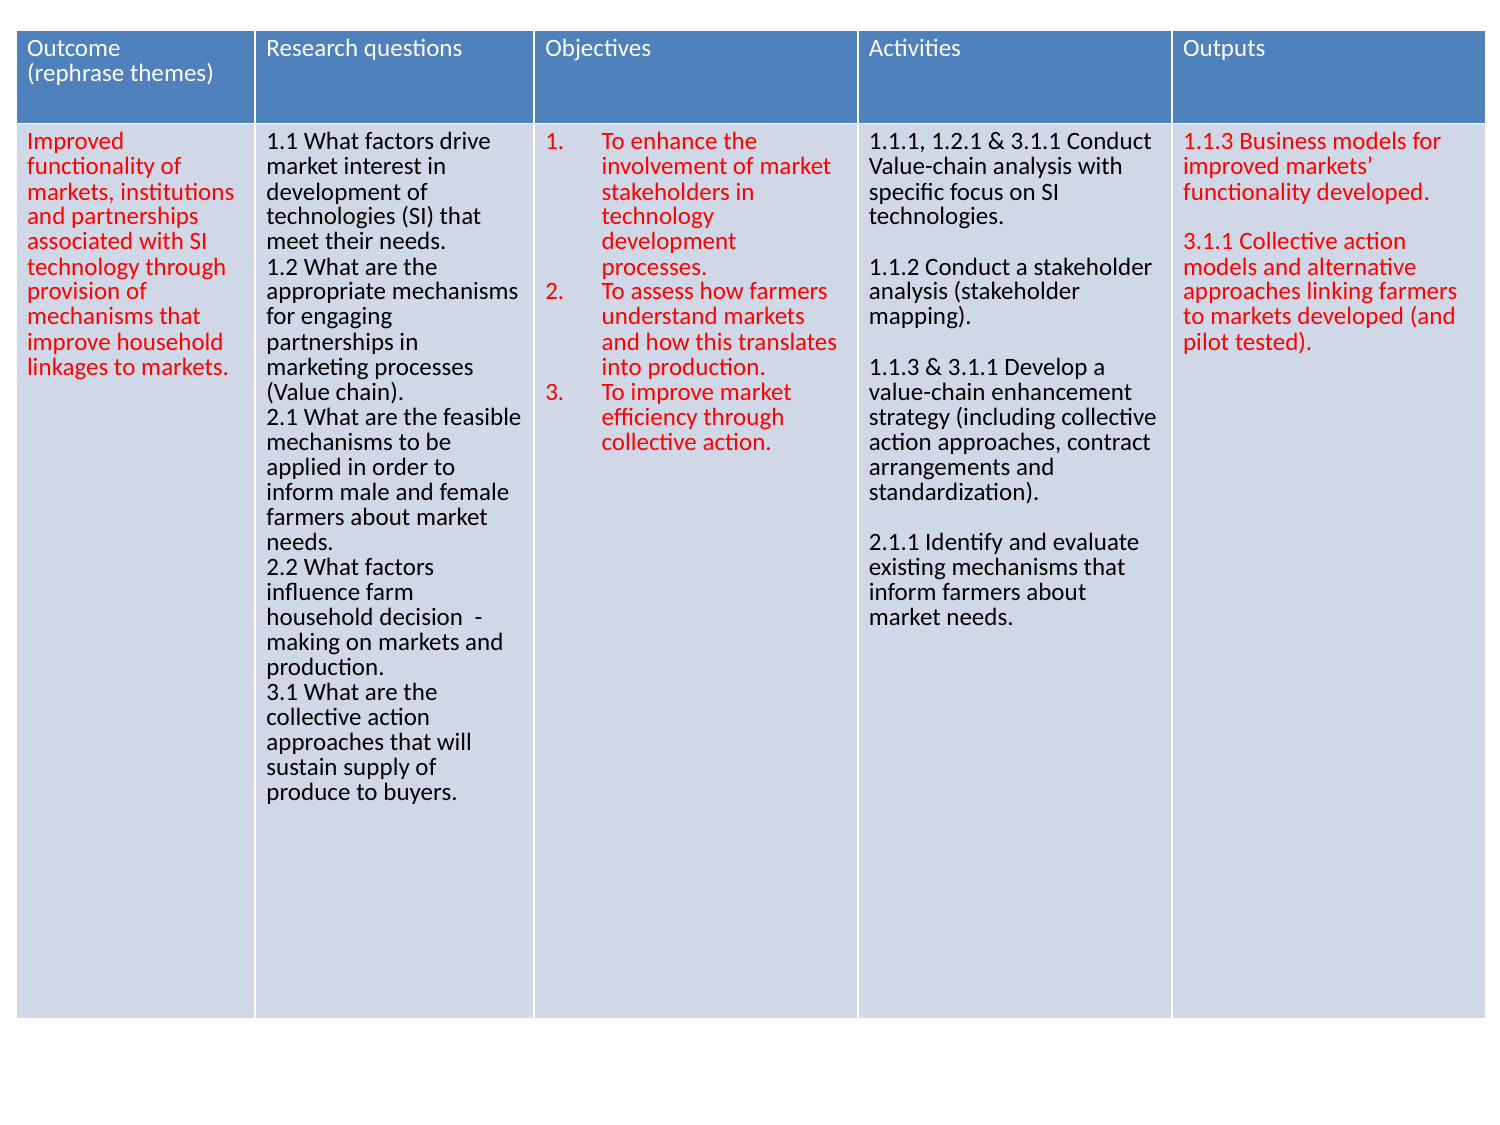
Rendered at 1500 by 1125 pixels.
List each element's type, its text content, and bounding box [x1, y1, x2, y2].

table_header Outputs [1173, 31, 1485, 123]
table_header Outcome (rephrase themes) [17, 31, 254, 123]
table_header Objectives [535, 31, 857, 123]
table_cell 1.1 What factors drive market interest in development of technologies (SI) that meet their needs. 1.2 What are the appropriate mechanisms for engaging partnerships in marketing processes (Value chain). 2.1 What are the feasible mechanisms to be applied in order to inform male and female farmers about market needs. 2.2 What factors influence farm household decision -making on markets and production. 3.1 What are the collective action approaches that will sustain supply of produce to buyers. [256, 124, 533, 1018]
table_cell 1.1.3 Business models for improved markets’ functionality developed. 3.1.1 Collective action models and alternative approaches linking farmers to markets developed (and pilot tested). [1173, 124, 1485, 1018]
table_cell To enhance the involvement of market stakeholders in technology development processes. To assess how farmers understand markets and how this translates into production. To improve market efficiency through collective action. [535, 124, 857, 1018]
table_cell 1.1.1, 1.2.1 & 3.1.1 Conduct Value-chain analysis with specific focus on SI technologies. 1.1.2 Conduct a stakeholder analysis (stakeholder mapping). 1.1.3 & 3.1.1 Develop a value-chain enhancement strategy (including collective action approaches, contract arrangements and standardization). 2.1.1 Identify and evaluate existing mechanisms that inform farmers about market needs. [859, 124, 1171, 1018]
table_header Activities [859, 31, 1171, 123]
table_header Research questions [256, 31, 533, 123]
table_cell Improved functionality of markets, institutions and partnerships associated with SI technology through provision of mechanisms that improve household linkages to markets. [17, 124, 254, 1018]
